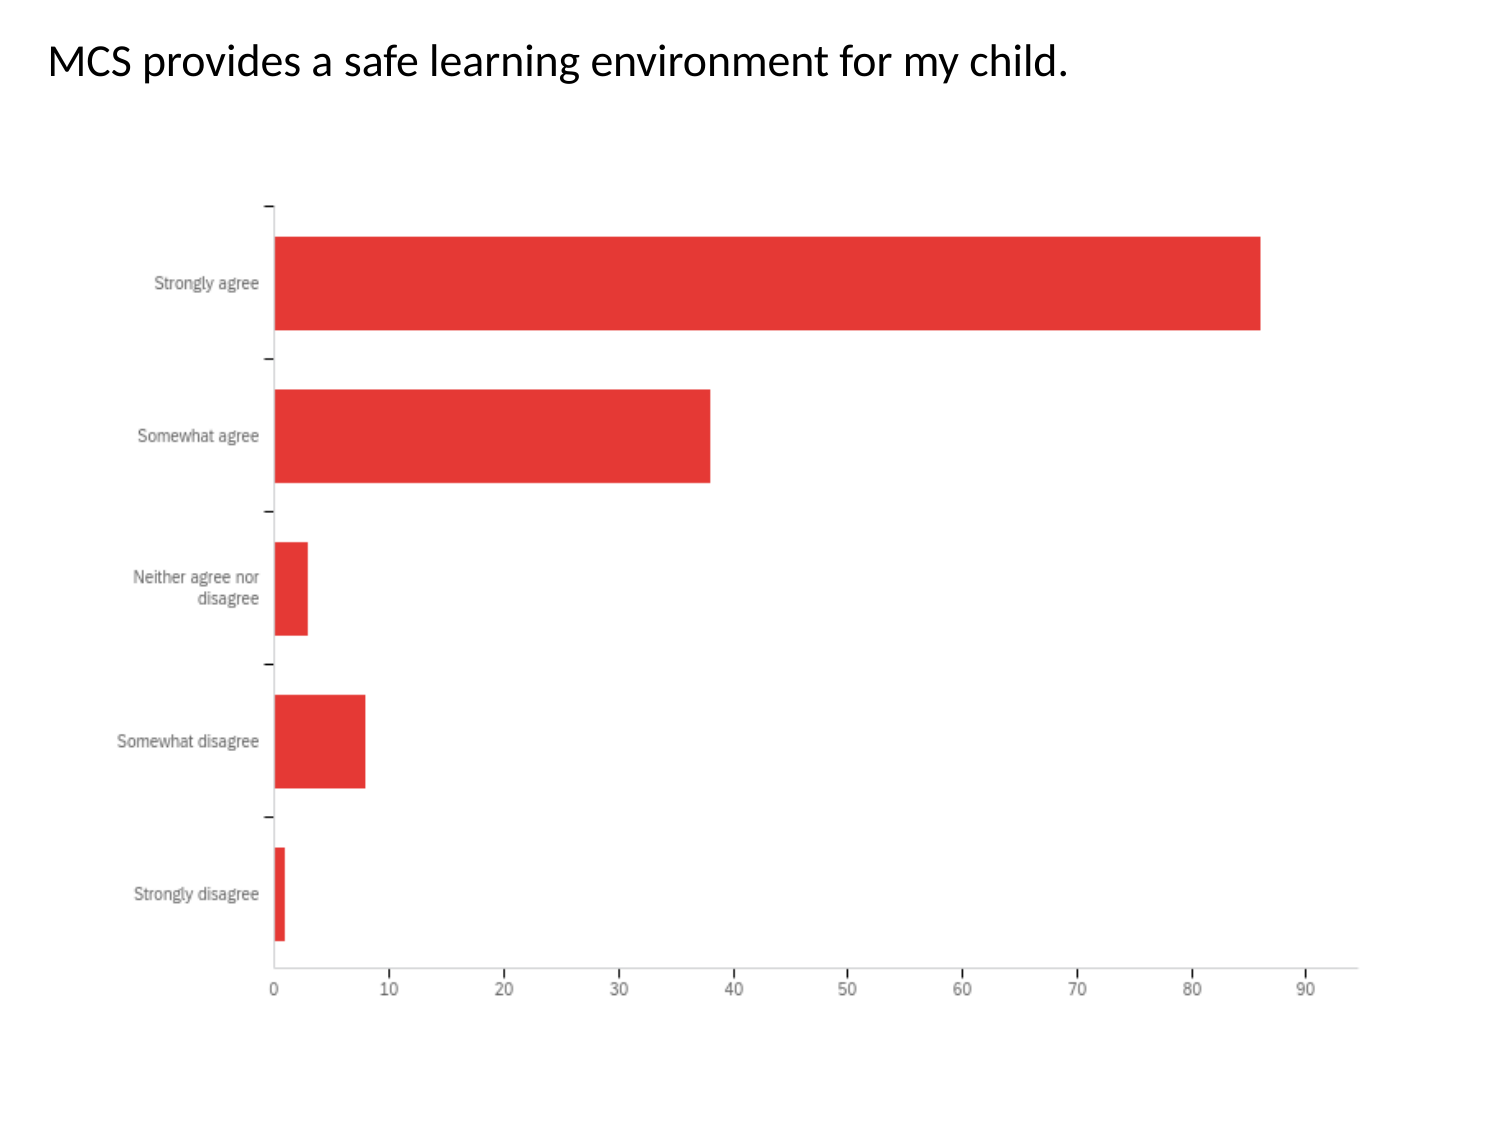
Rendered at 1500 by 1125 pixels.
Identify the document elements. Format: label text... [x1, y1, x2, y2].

picture [93, 196, 1407, 1018]
text_box MCS provides a safe learning environment for my child. [32, 22, 1383, 84]
